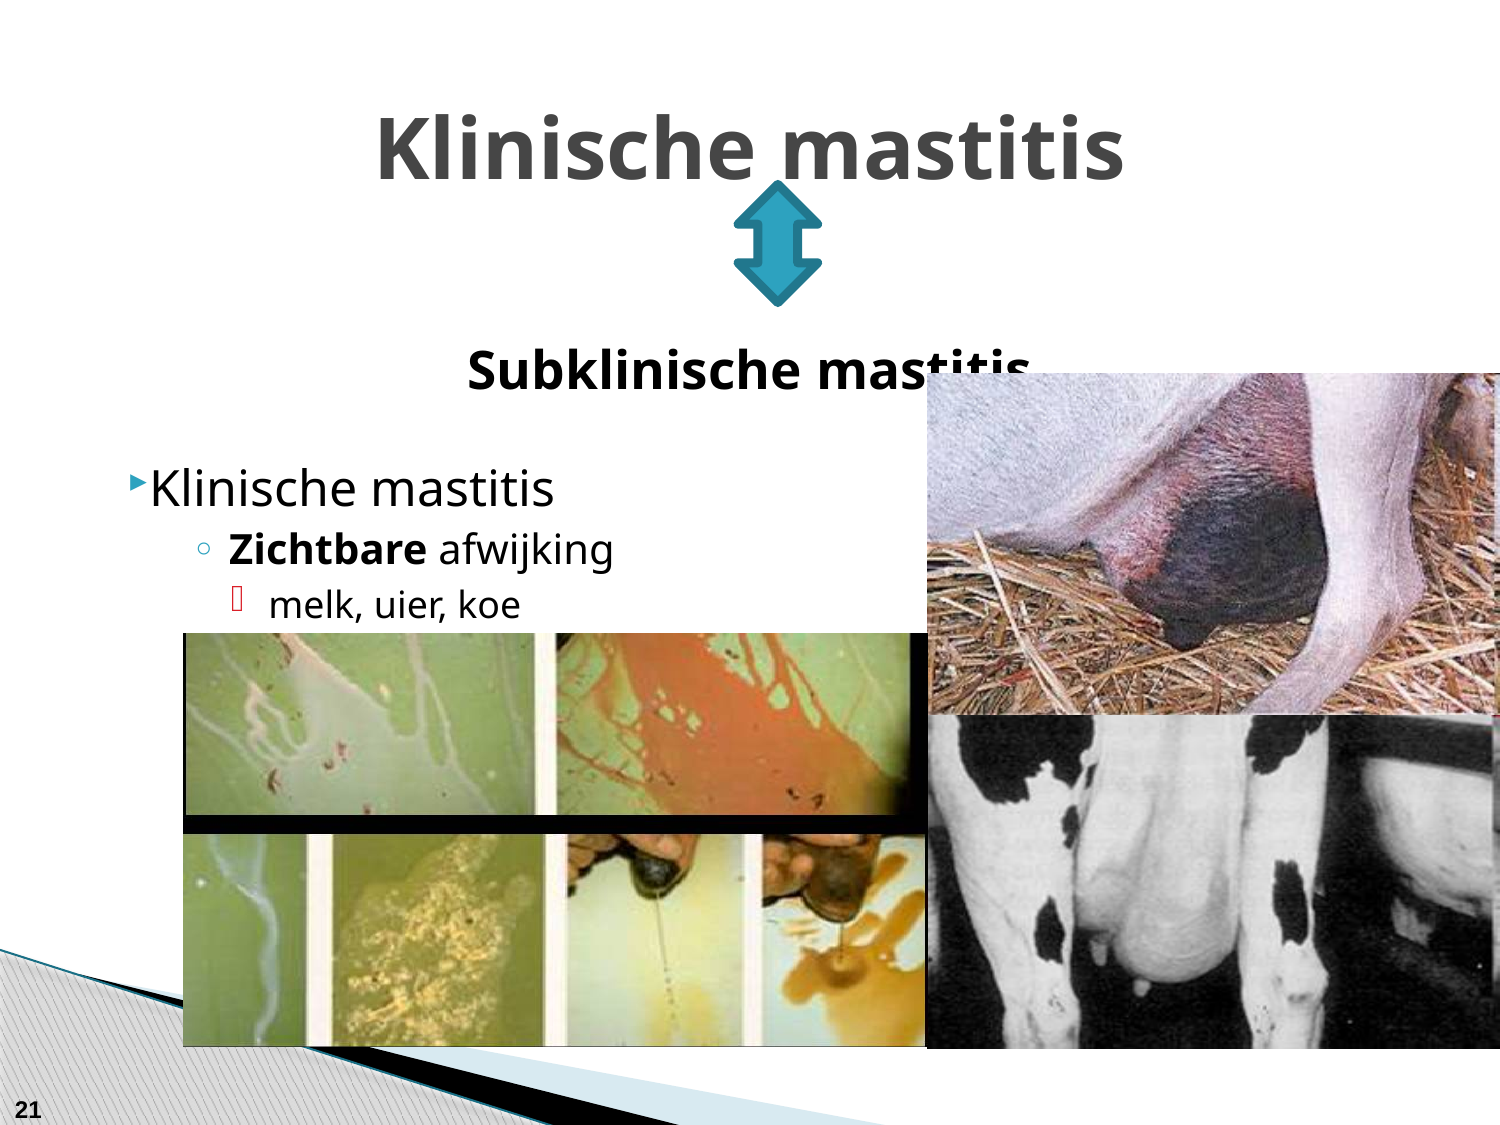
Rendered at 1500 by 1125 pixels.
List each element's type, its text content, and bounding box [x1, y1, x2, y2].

text_box Subklinische mastitis [0, 267, 1500, 408]
title Klinische mastitis [0, 78, 1500, 267]
list Klinische mastitis Zichtbare afwijking melk, uier, koe [112, 408, 738, 1060]
text_box [733, 179, 823, 308]
picture [182, 373, 1500, 1050]
